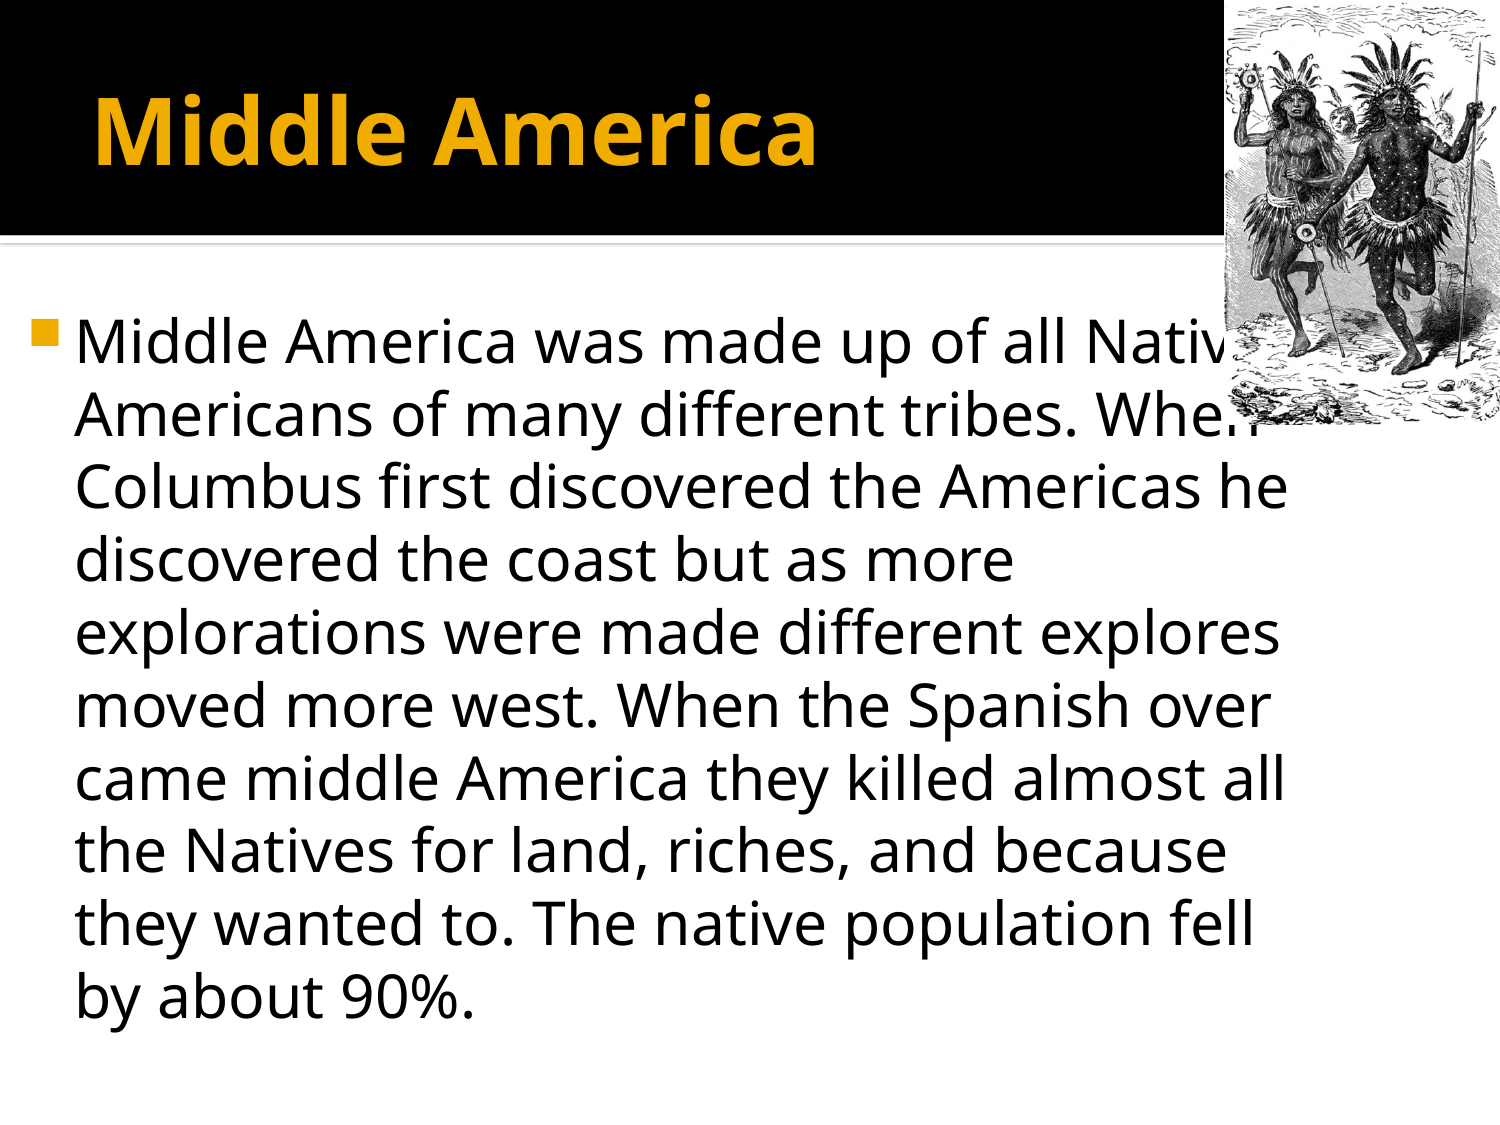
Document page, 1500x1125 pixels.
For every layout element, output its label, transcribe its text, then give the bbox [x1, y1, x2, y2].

picture [1224, 0, 1500, 425]
title Middle America [75, 25, 1219, 231]
list Middle America was made up of all Native Americans of many different tribes. When Columbus first discovered the Americas he discovered the coast but as more explorations were made different explores moved more west. When the Spanish over came middle America they killed almost all the Natives for land, riches, and because they wanted to. The native population fell by about 90%. [0, 287, 1350, 1047]
